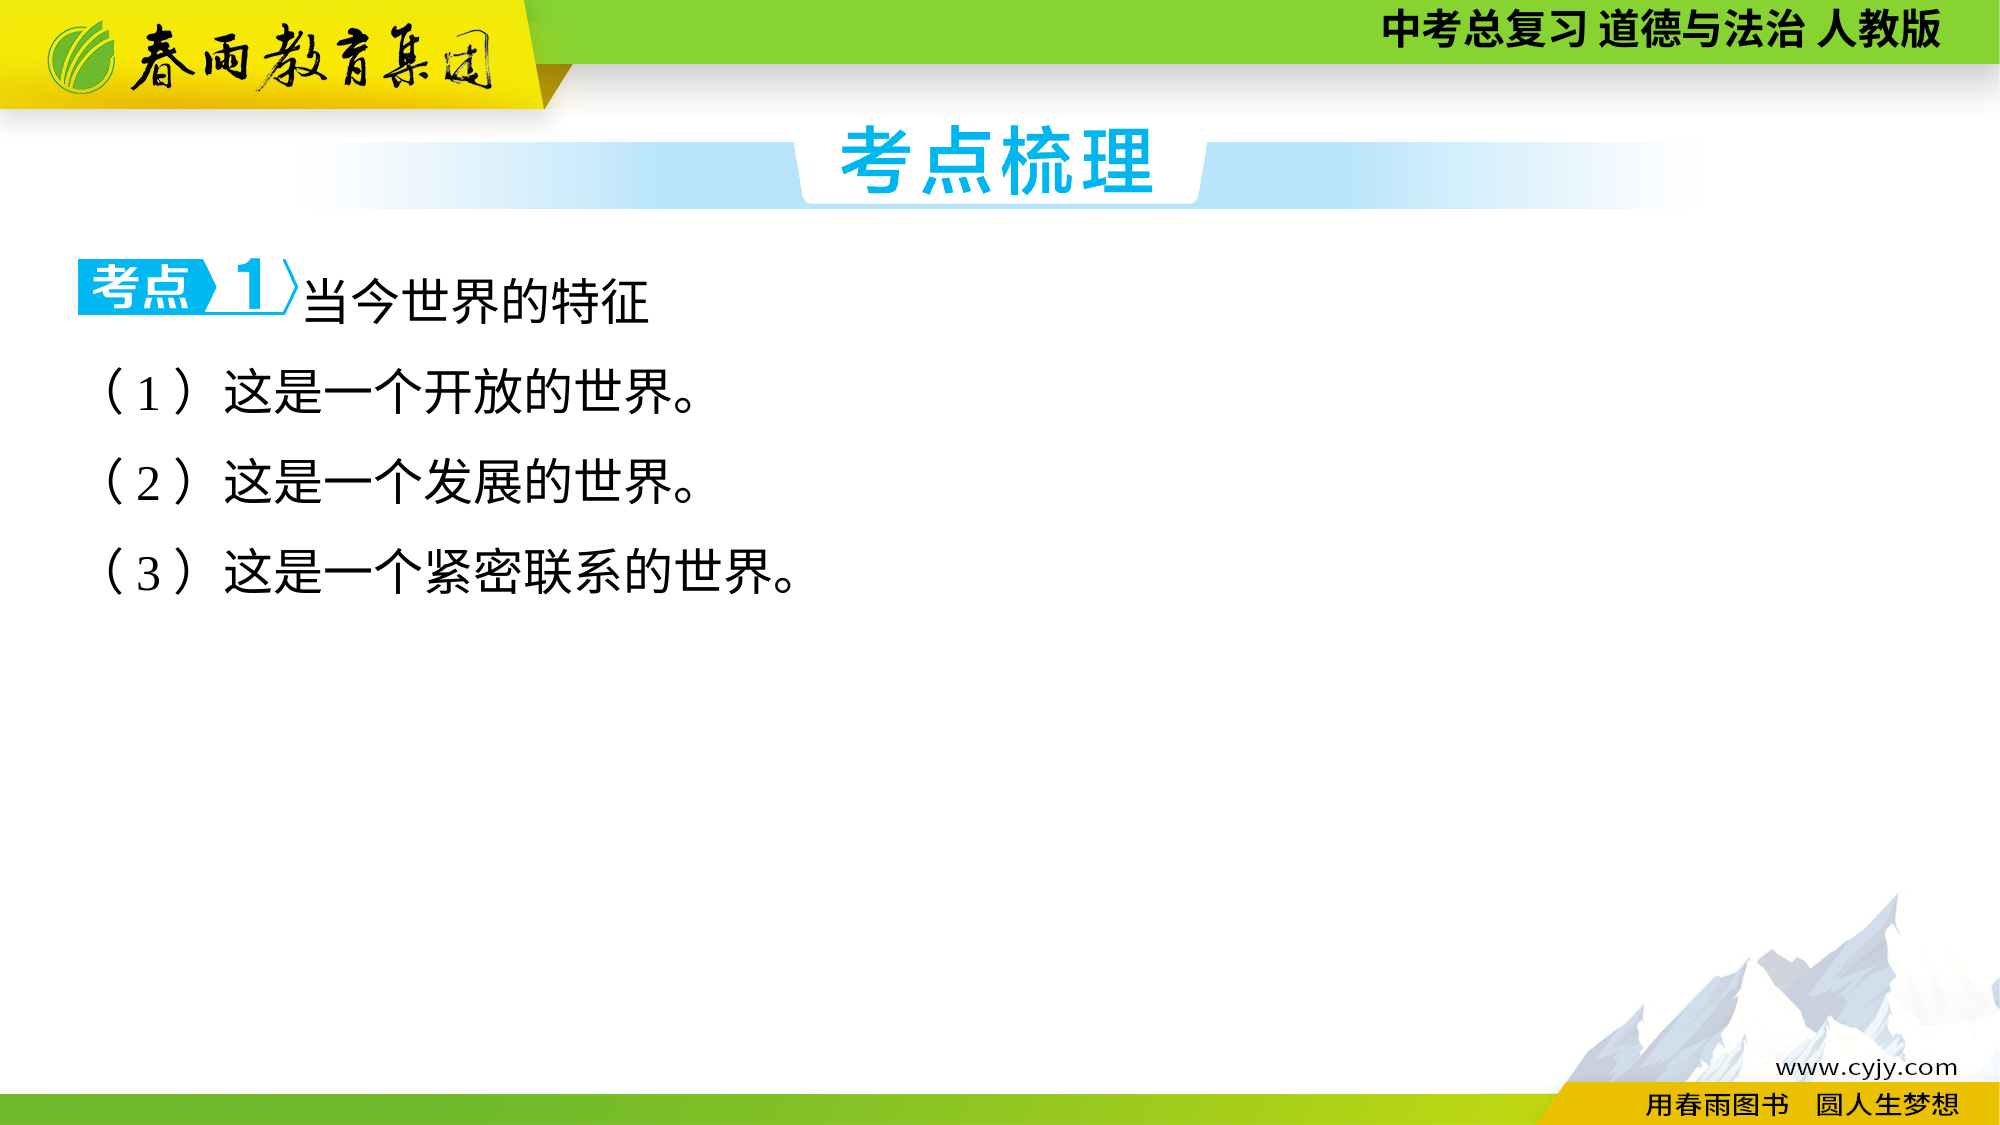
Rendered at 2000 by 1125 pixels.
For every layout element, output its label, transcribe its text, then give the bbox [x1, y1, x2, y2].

picture [0, 0, 2000, 1125]
list 当今世界的特征 （1）这是一个开放的世界。 （2）这是一个发展的世界。 （3）这是一个紧密联系的世界。 [59, 233, 1944, 601]
